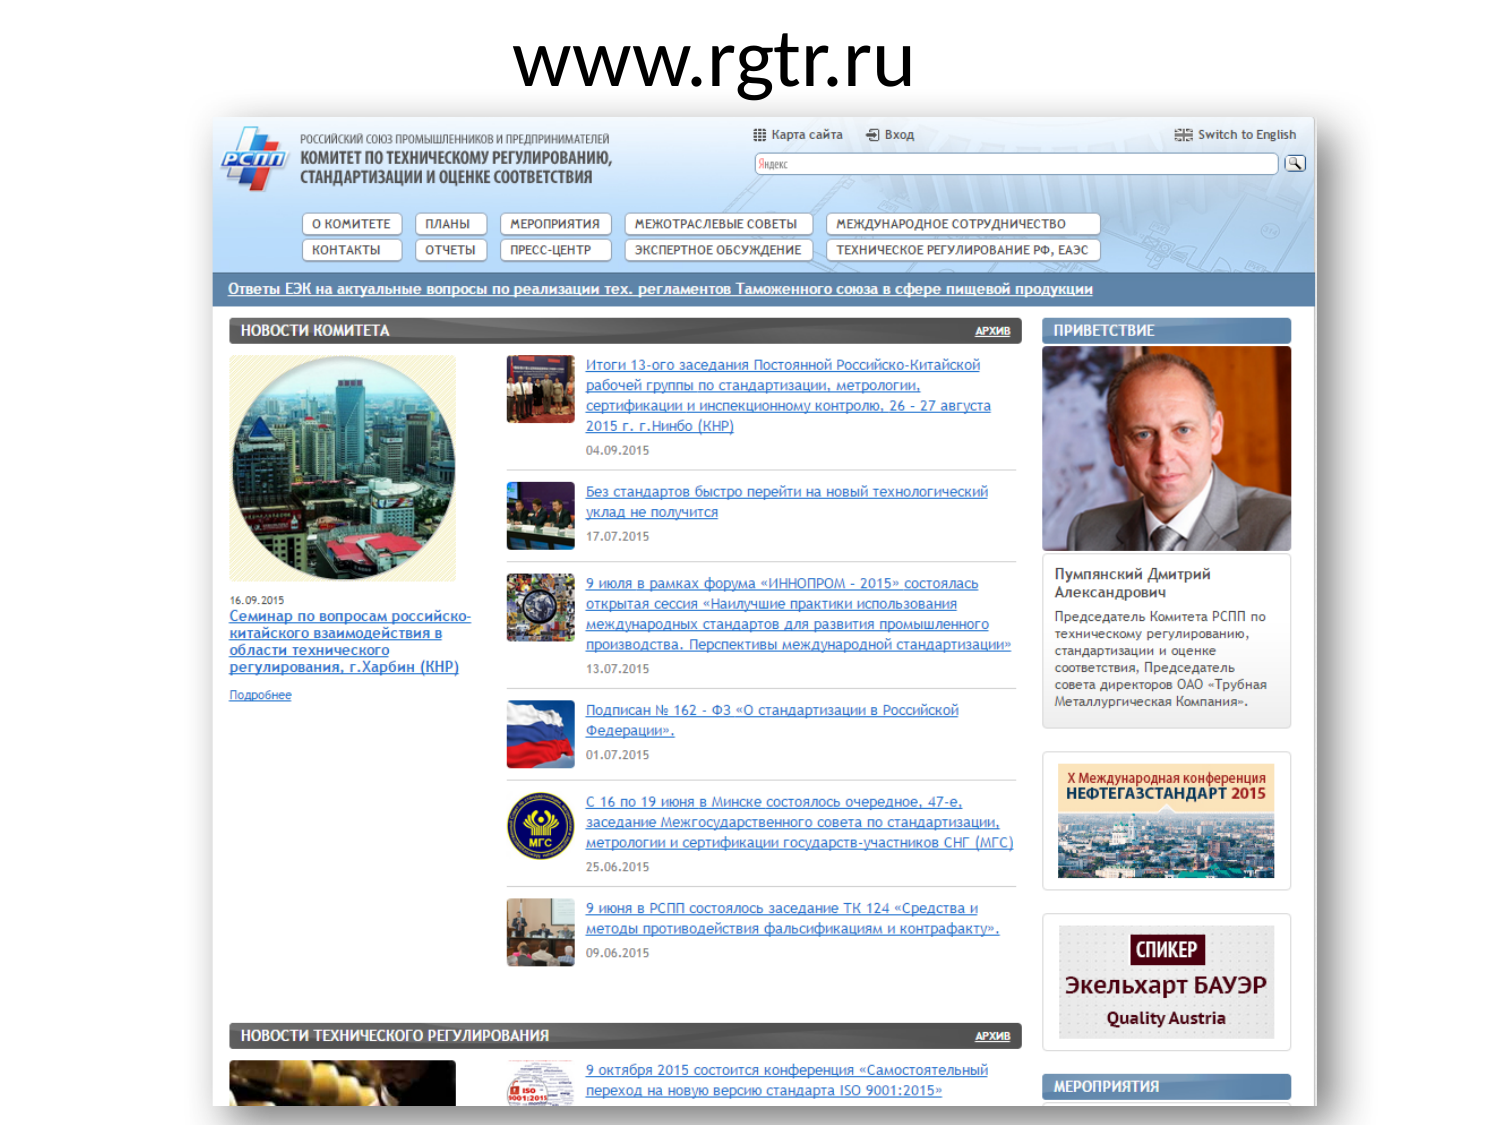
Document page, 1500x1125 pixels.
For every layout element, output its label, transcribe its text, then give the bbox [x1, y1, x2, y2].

text_box www.rgtr.ru [407, 0, 1022, 111]
picture [212, 117, 1318, 1107]
